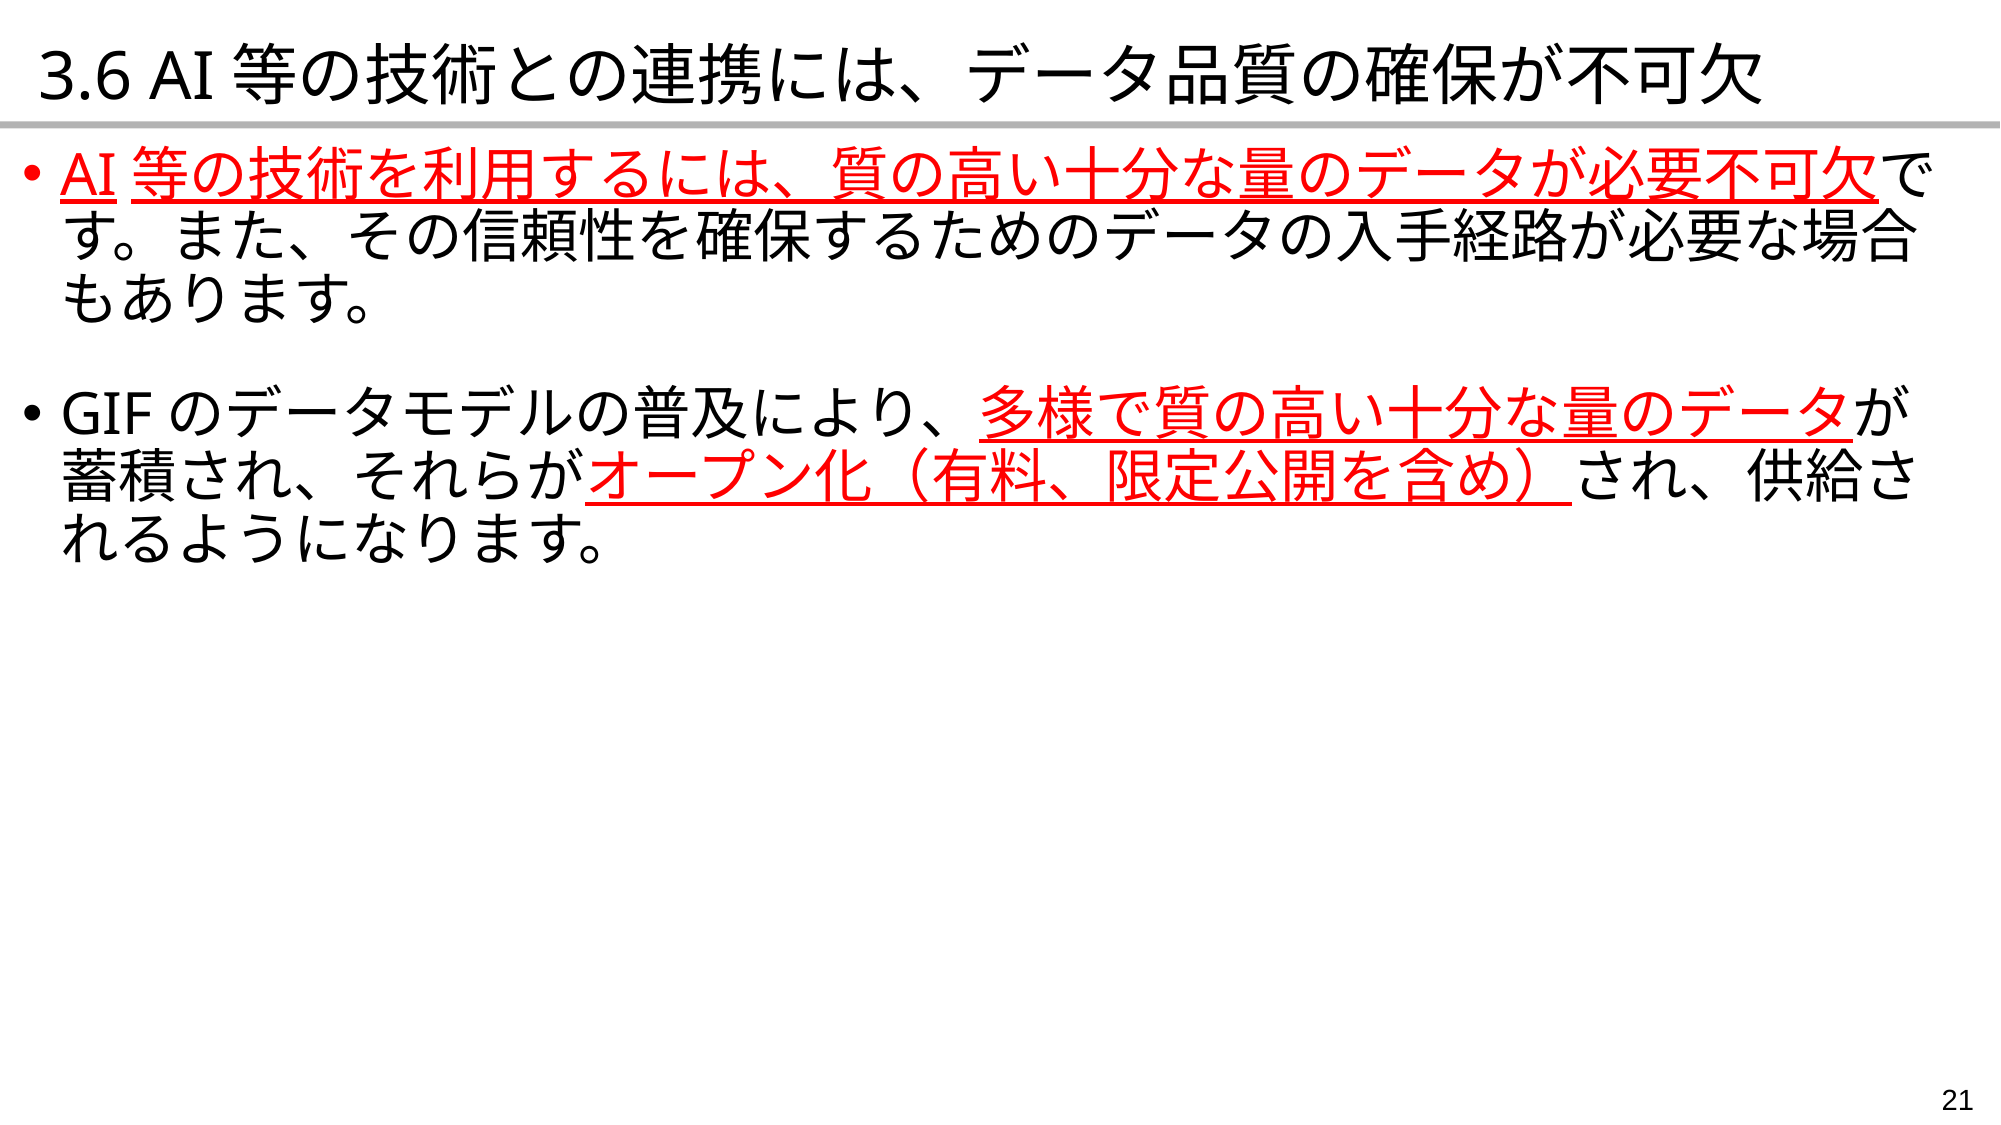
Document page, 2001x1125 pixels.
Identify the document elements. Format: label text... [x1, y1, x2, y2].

text_box AI等の技術を利用するには、質の高い十分な量のデータが必要不可欠です。また、その信頼性を確保するためのデータの入手経路が必要な場合もあります。 GIFのデータモデルの普及により、多様で質の高い十分な量のデータが蓄積され、それらがオープン化（有料、限定公開を含め）され、供給されるようになります。 [7, 137, 1969, 976]
slide_number 21 [1881, 1073, 1989, 1124]
text_box 3.6 AI等の技術との連携には、データ品質の確保が不可欠 [23, 34, 1910, 121]
